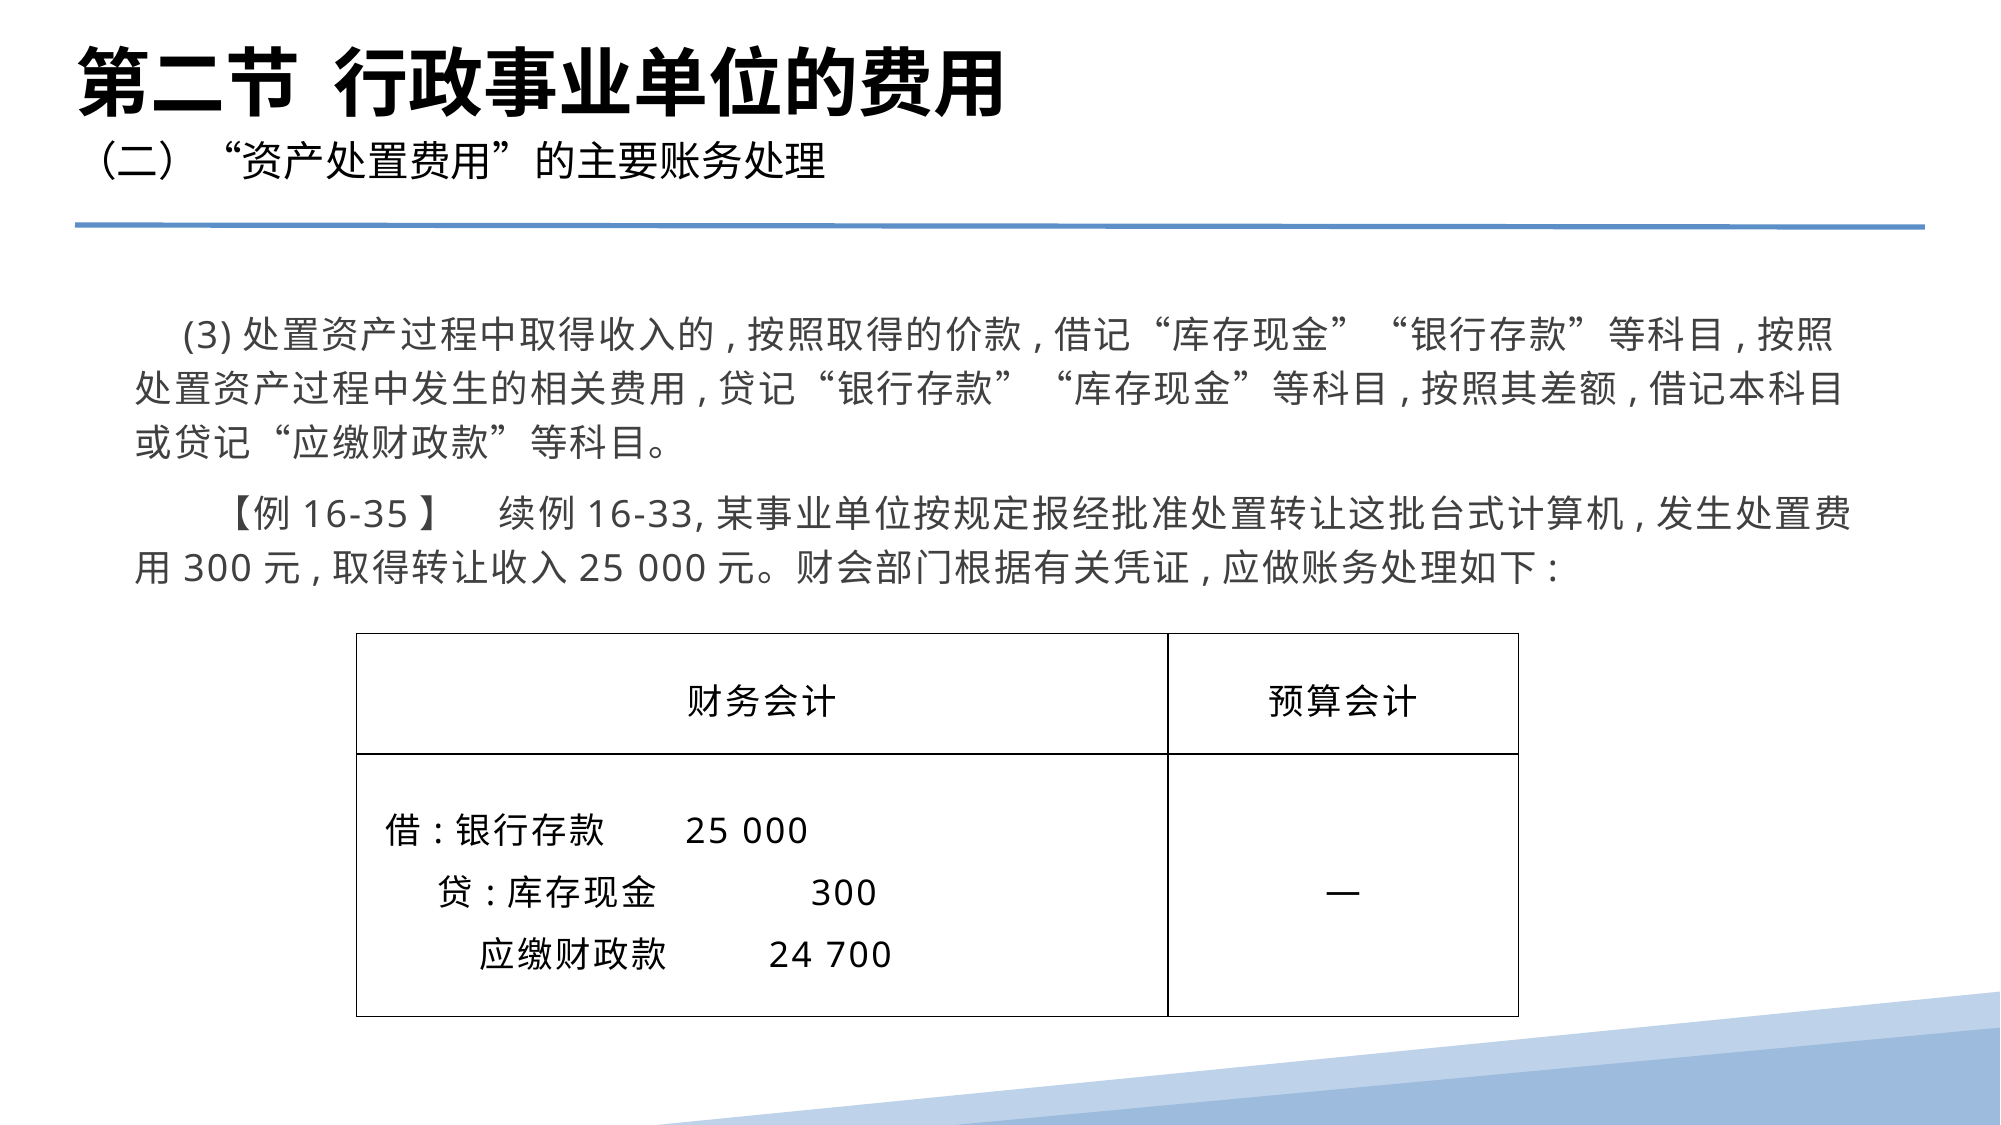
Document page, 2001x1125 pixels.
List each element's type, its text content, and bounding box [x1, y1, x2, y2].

table_cell 借:银行存款 25 000 贷:库存现金 300 应缴财政款 24 700 [357, 755, 1167, 1016]
text_box （二）“资产处置费用”的主要账务处理 [75, 124, 1925, 200]
table_header 预算会计 [1169, 634, 1518, 753]
table_header 财务会计 [357, 634, 1167, 753]
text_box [74, 224, 1925, 228]
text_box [656, 991, 2000, 1125]
text_box (3)处置资产过程中取得收入的,按照取得的价款,借记“库存现金”“银行存款”等科目,按照处置资产过程中发生的相关费用,贷记“银行存款”“库存现金”等科目,按照其差额,借记本科目或贷记“应缴财政款”等科目。 【例16-35】 续例16-33,某事业单位按规定报经批准处置转让这批台式计算机,发生处置费用300元,取得转让收入25 000元。财会部门根据有关凭证,应做账务处理如下: [124, 255, 1885, 635]
table_cell — [1169, 755, 1518, 991]
text_box 第二节 行政事业单位的费用 [75, 24, 1925, 124]
